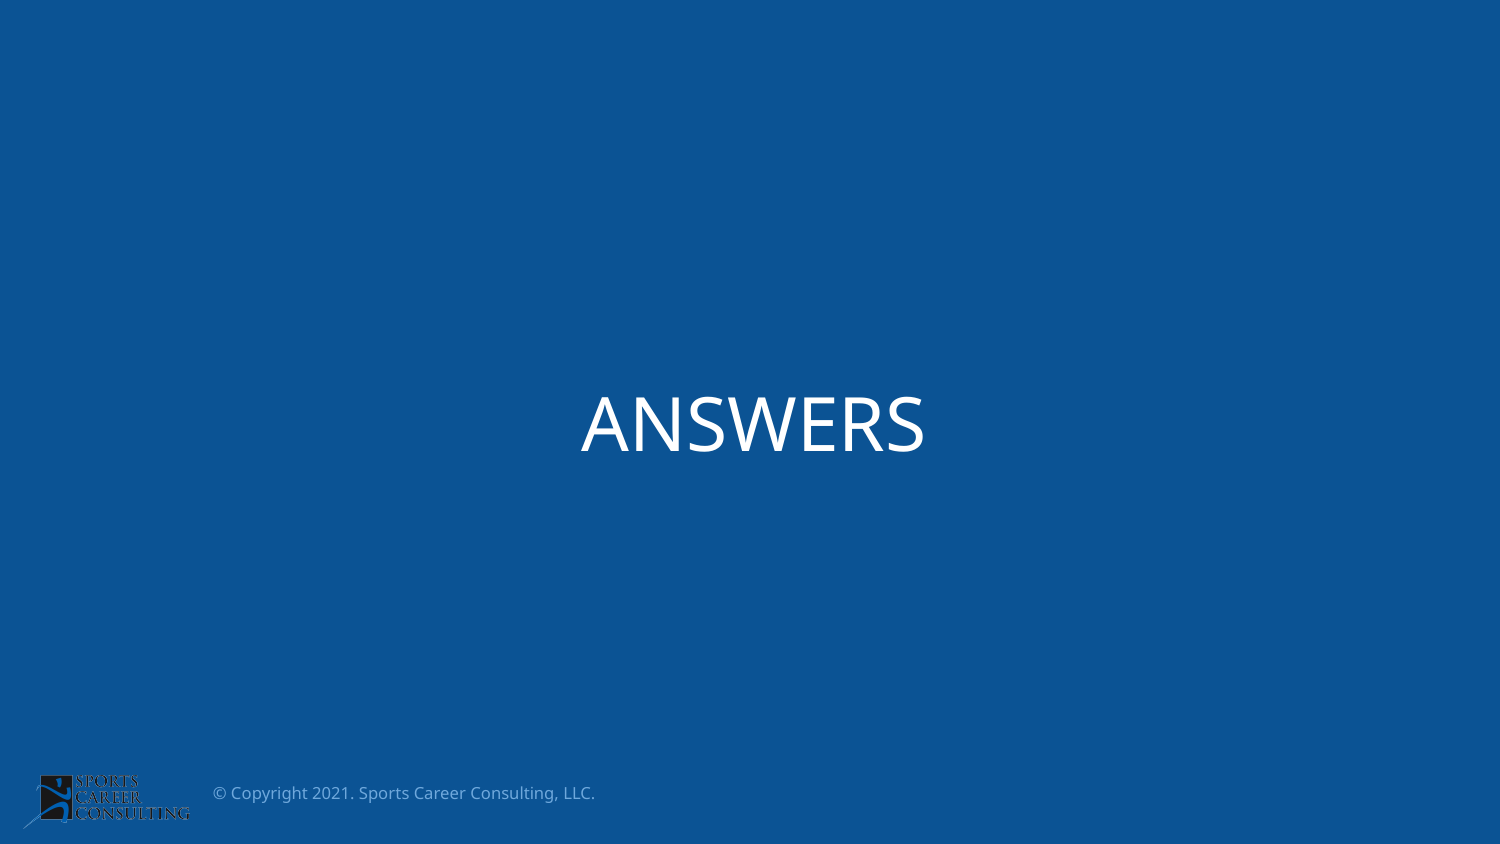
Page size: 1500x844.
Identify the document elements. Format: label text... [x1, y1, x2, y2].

picture [22, 774, 190, 829]
title ANSWERS [110, 351, 1399, 493]
text_box © Copyright 2021. Sports Career Consulting, LLC. [197, 767, 750, 838]
